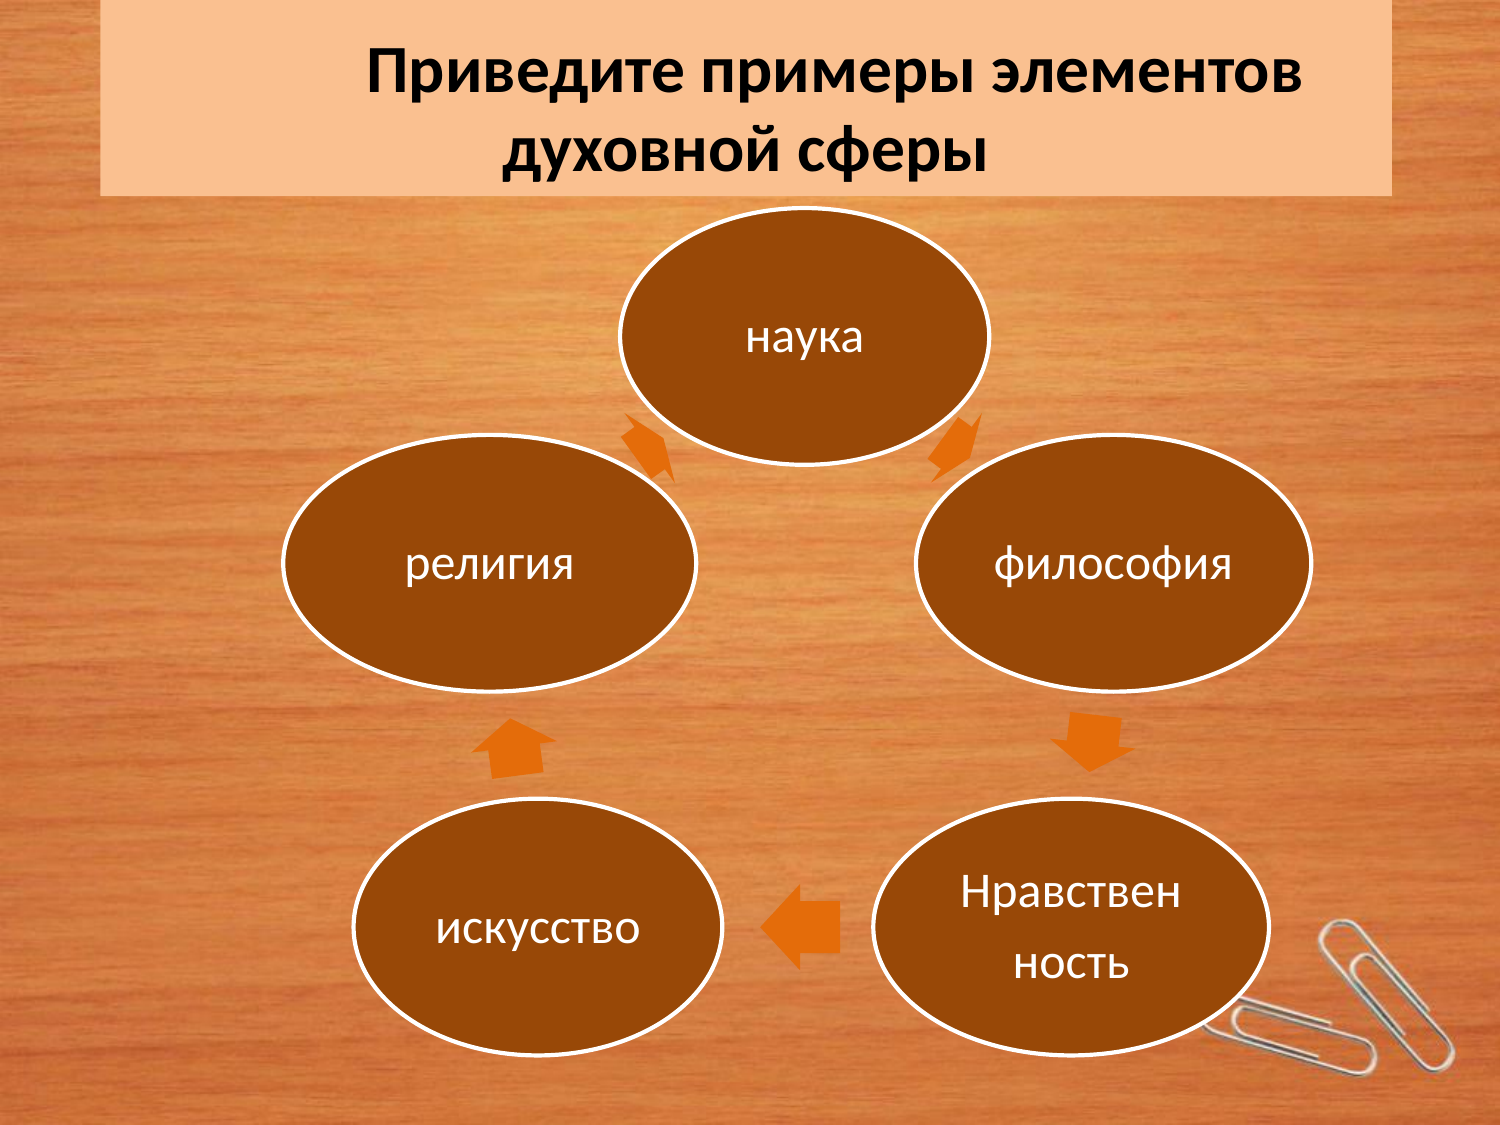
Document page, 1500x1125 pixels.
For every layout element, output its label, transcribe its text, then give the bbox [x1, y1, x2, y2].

picture [0, 0, 1500, 1125]
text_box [135, 207, 1459, 1059]
title Приведите примеры элементов духовной сферы [100, 0, 1392, 197]
